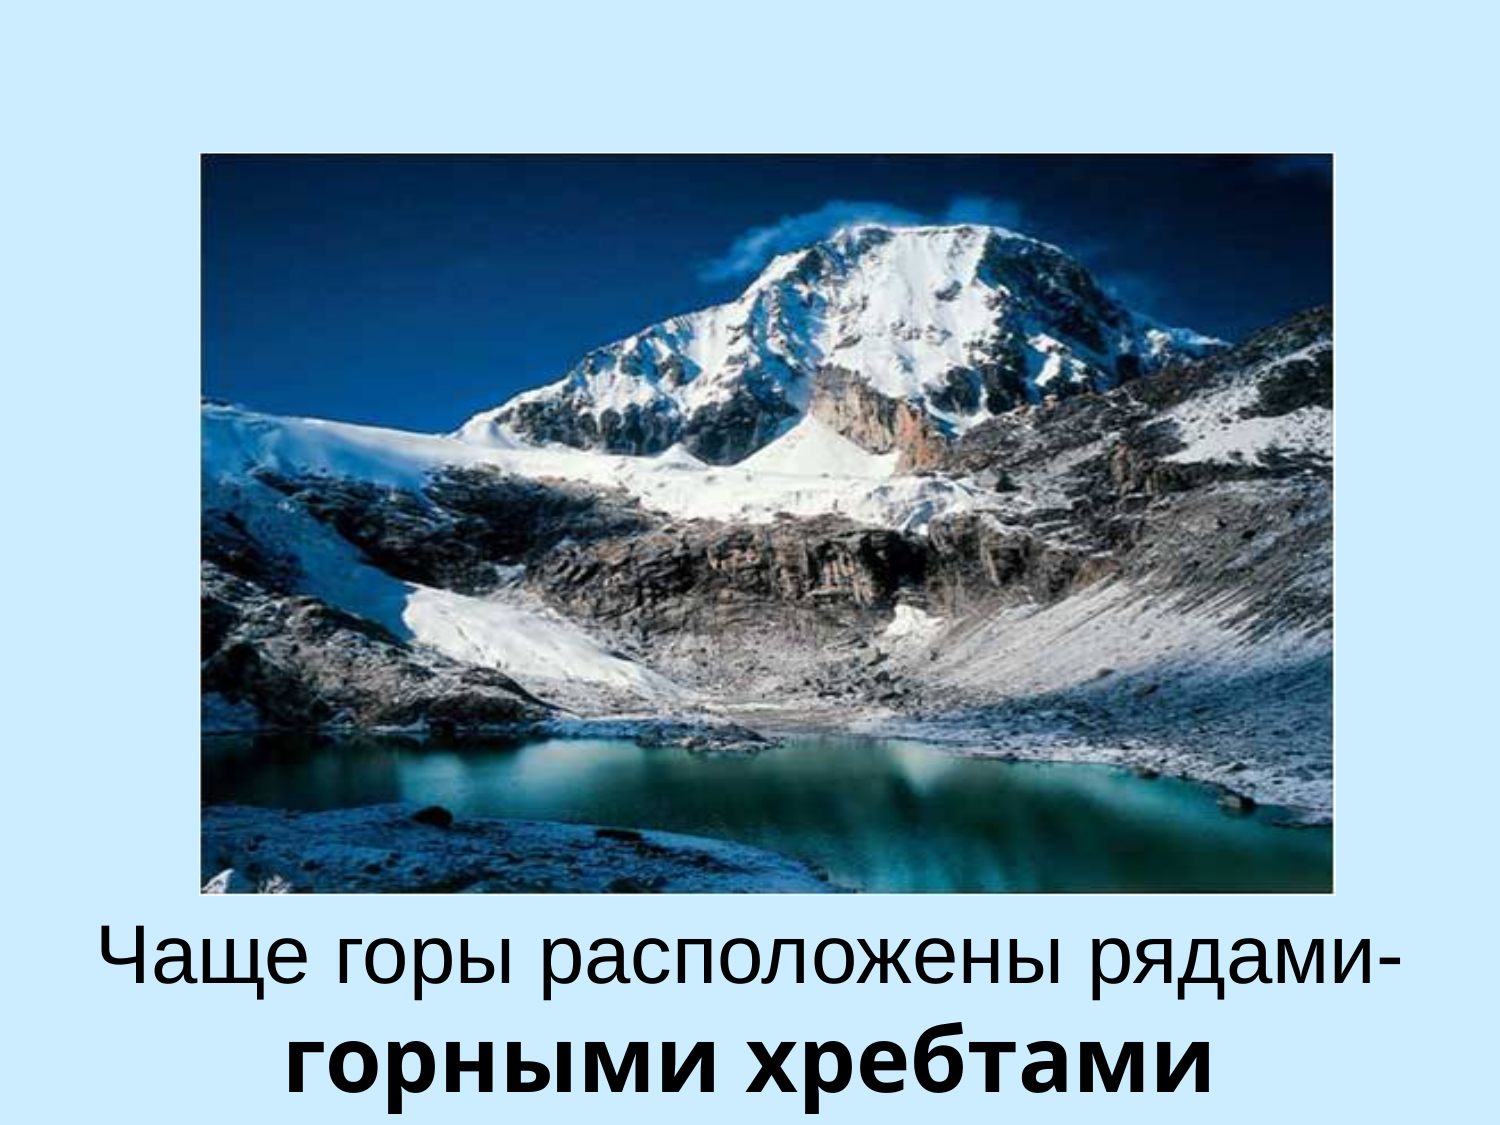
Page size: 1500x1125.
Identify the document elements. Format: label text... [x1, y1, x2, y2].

title Чаще горы расположены рядами- горными хребтами [0, 892, 1500, 1125]
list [198, 152, 1337, 896]
